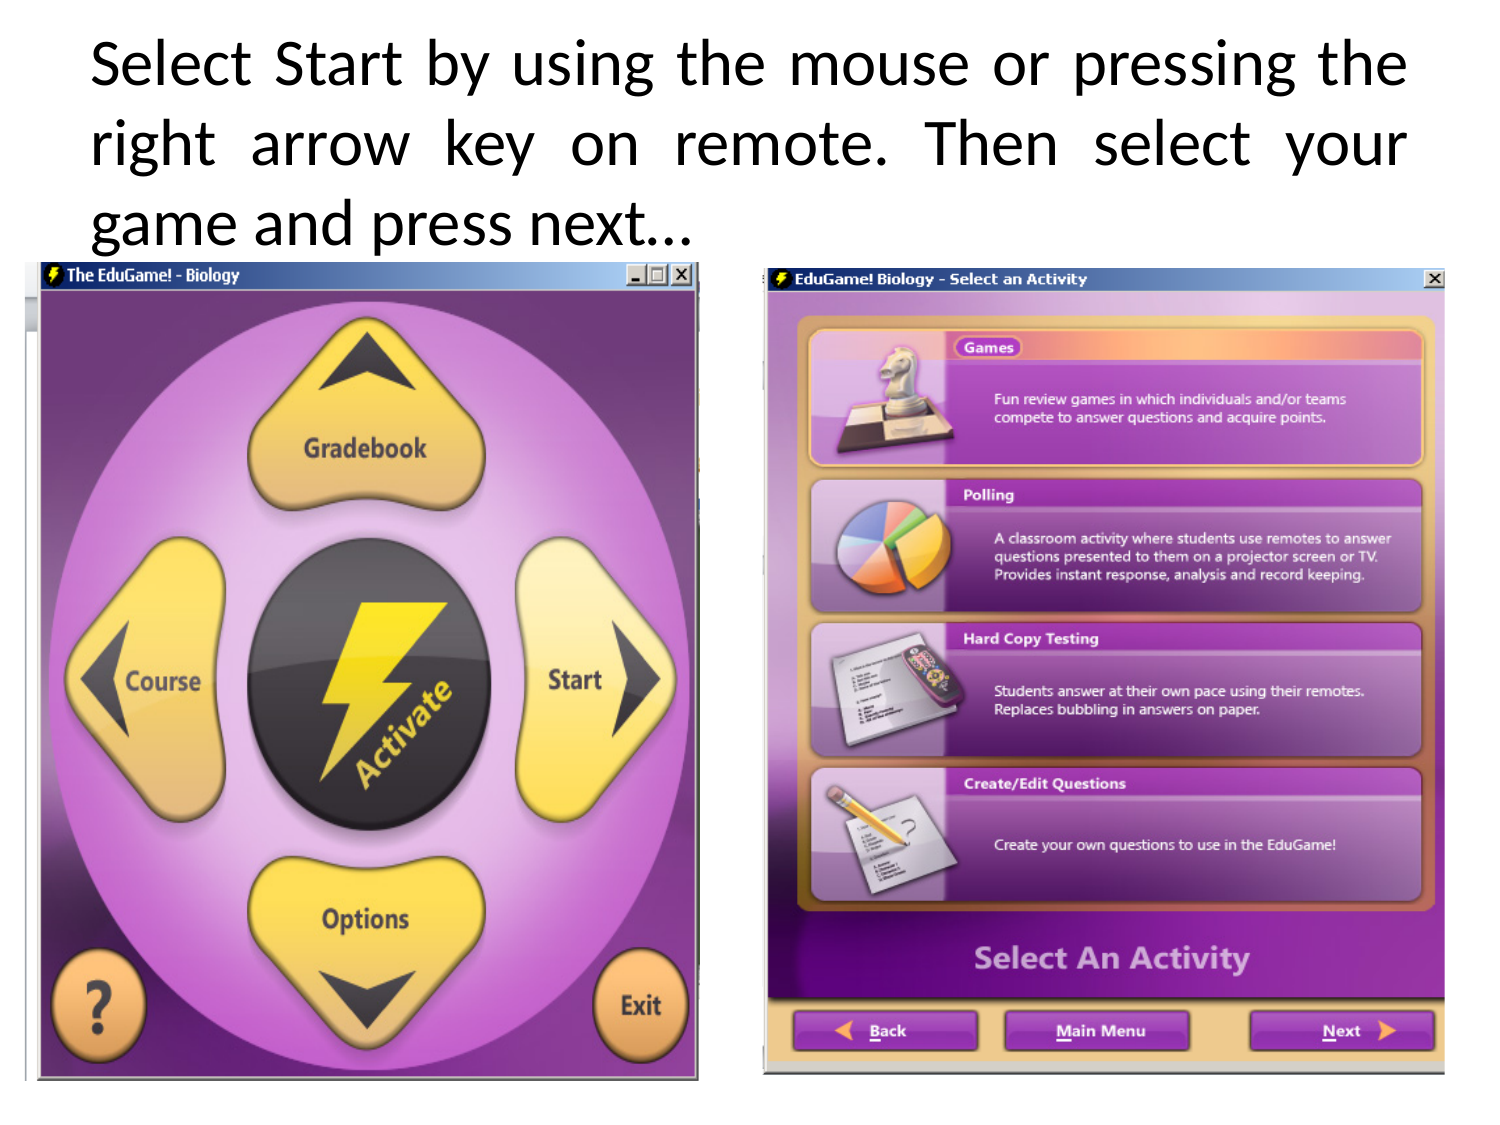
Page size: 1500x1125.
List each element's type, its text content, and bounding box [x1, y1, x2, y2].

picture [762, 268, 1445, 1075]
title Select Start by using the mouse or pressing the right arrow key on remote. Then select your game and press next… [75, 45, 1425, 233]
picture [24, 262, 701, 1081]
